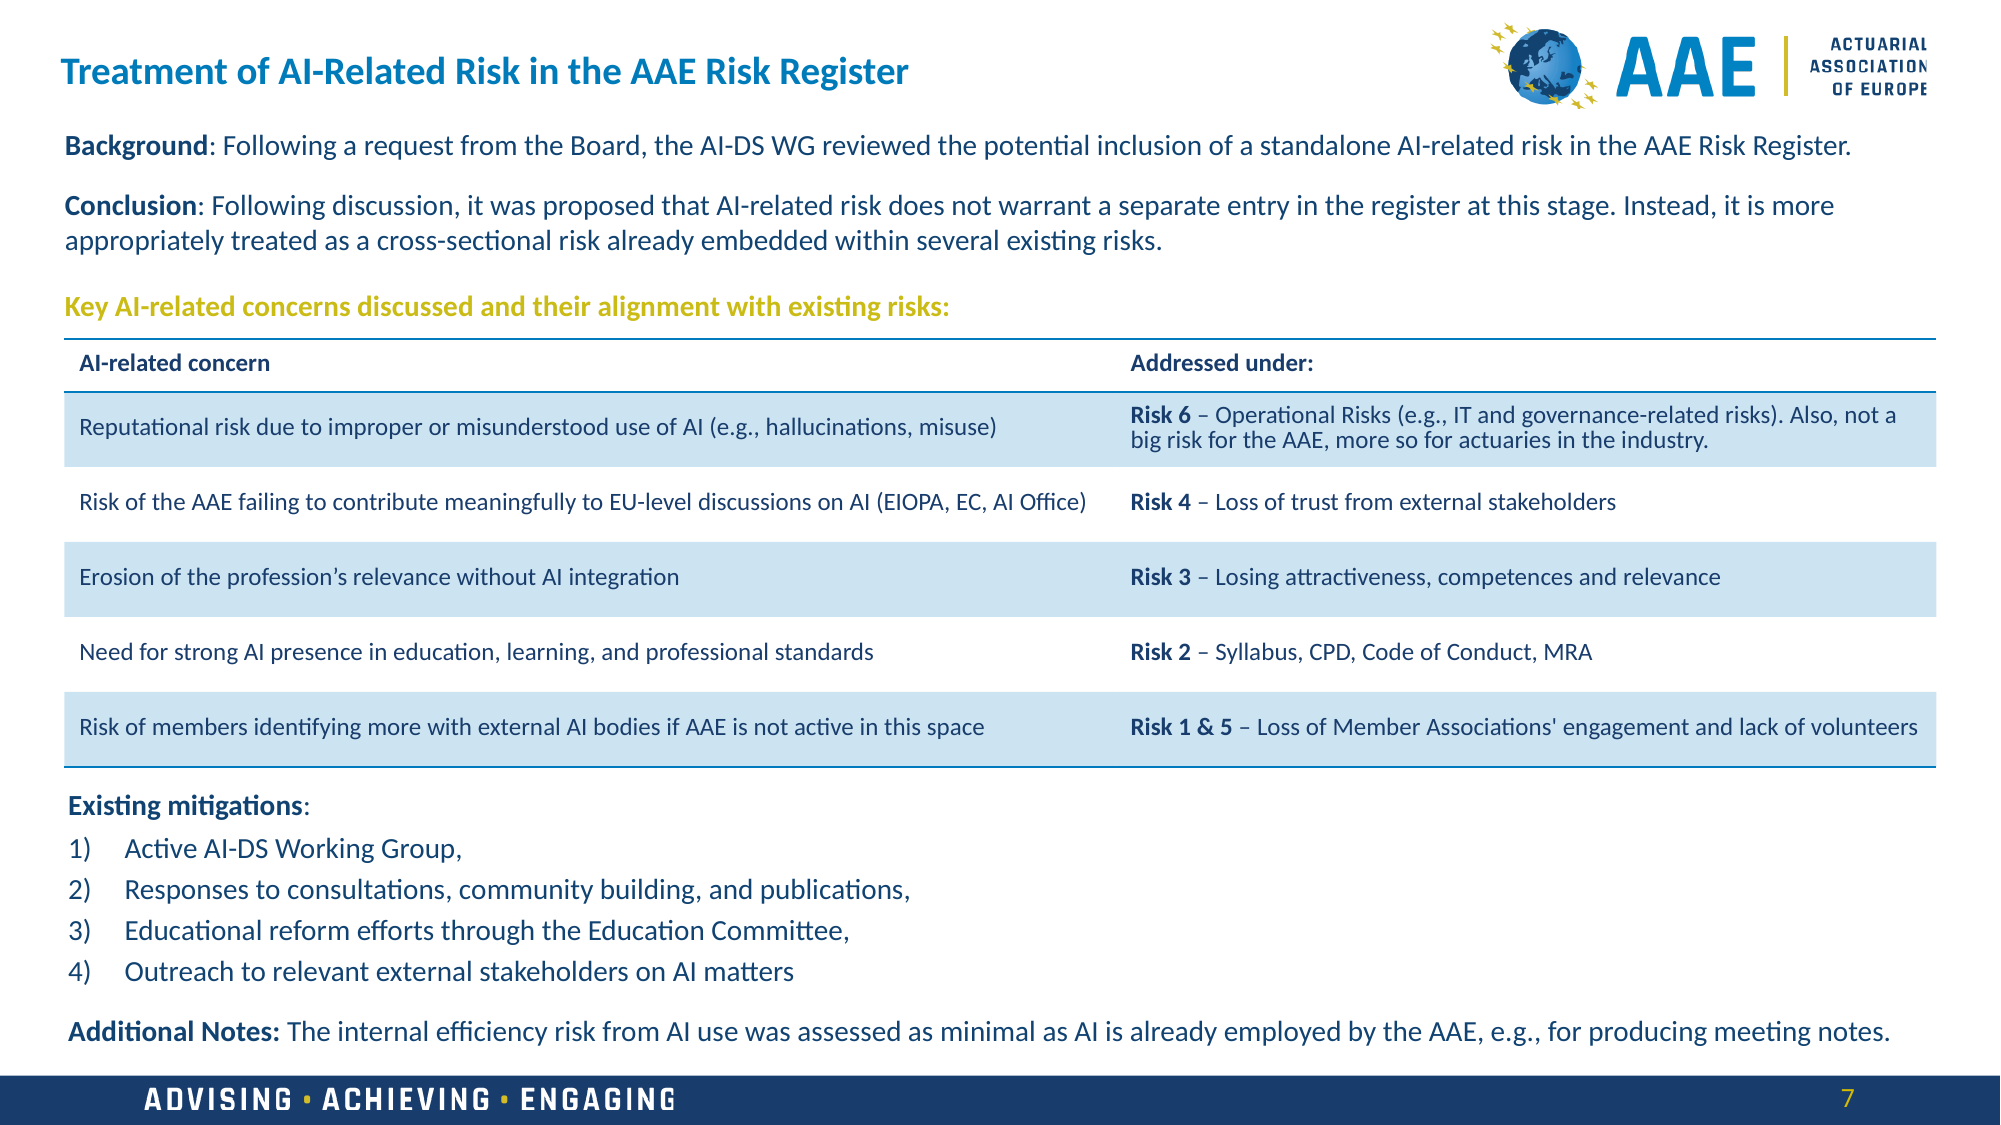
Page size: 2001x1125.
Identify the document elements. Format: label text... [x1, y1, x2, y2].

table_cell Risk of members identifying more with external AI bodies if AAE is not active in this space [64, 692, 1116, 766]
table_cell Risk 3 – Losing attractiveness, competences and relevance [1116, 542, 1936, 617]
table_header Addressed under: [1116, 340, 1936, 391]
text_box Treatment of AI-Related Risk in the AAE Risk Register [45, 38, 1583, 100]
table_cell Erosion of the profession’s relevance without AI integration [64, 542, 1116, 617]
table_cell Need for strong AI presence in education, learning, and professional standards [64, 617, 1116, 692]
table_cell Risk 2 – Syllabus, CPD, Code of Conduct, MRA [1116, 617, 1936, 692]
table_cell Risk 4 – Loss of trust from external stakeholders [1116, 467, 1936, 542]
table_cell Risk 1 & 5 – Loss of Member Associations' engagement and lack of volunteers [1116, 692, 1936, 766]
text_box Existing mitigations: Active AI-DS Working Group, Responses to consultations, community building, and publications, Educational reform efforts through the Education Committee, Outreach to relevant external stakeholders on AI matters Additional Notes: The internal efficiency risk from AI use was assessed as minimal as AI is already employed by the AAE, e.g., for producing meeting notes. [33, 778, 1974, 1055]
table_cell Risk 6 – Operational Risks (e.g., IT and governance-related risks). Also, not a big risk for the AAE, more so for actuaries in the industry. [1116, 393, 1936, 467]
slide_number 7 [1469, 1079, 1855, 1122]
text_box Background: Following a request from the Board, the AI-DS WG reviewed the potential inclusion of a standalone AI-related risk in the AAE Risk Register. Conclusion: Following discussion, it was proposed that AI-related risk does not warrant a separate entry in the register at this stage. Instead, it is more appropriately treated as a cross-sectional risk already embedded within several existing risks. Key AI-related concerns discussed and their alignment with existing risks: [30, 118, 1971, 330]
table_cell Risk of the AAE failing to contribute meaningfully to EU-level discussions on AI (EIOPA, EC, AI Office) [64, 467, 1116, 542]
table_header AI-related concern [64, 340, 1116, 391]
table_cell Reputational risk due to improper or misunderstood use of AI (e.g., hallucinations, misuse) [64, 393, 1116, 467]
